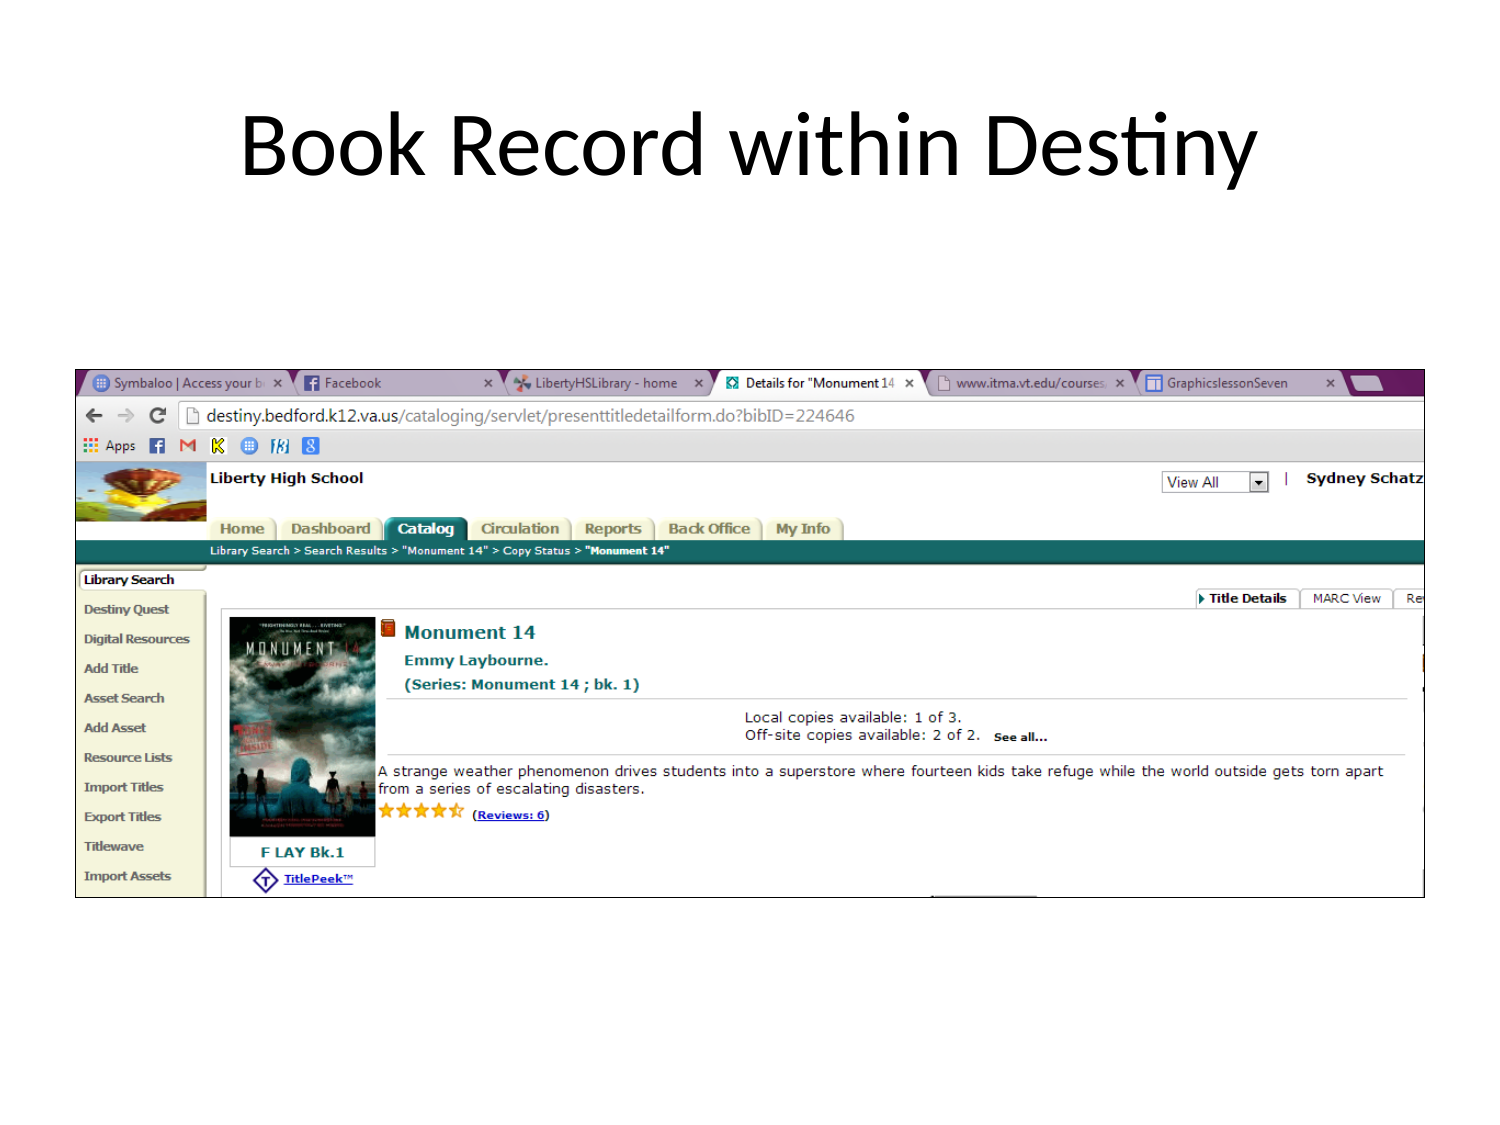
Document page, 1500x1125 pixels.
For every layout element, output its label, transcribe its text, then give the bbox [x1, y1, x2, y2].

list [74, 369, 1426, 899]
title Book Record within Destiny [75, 45, 1425, 233]
